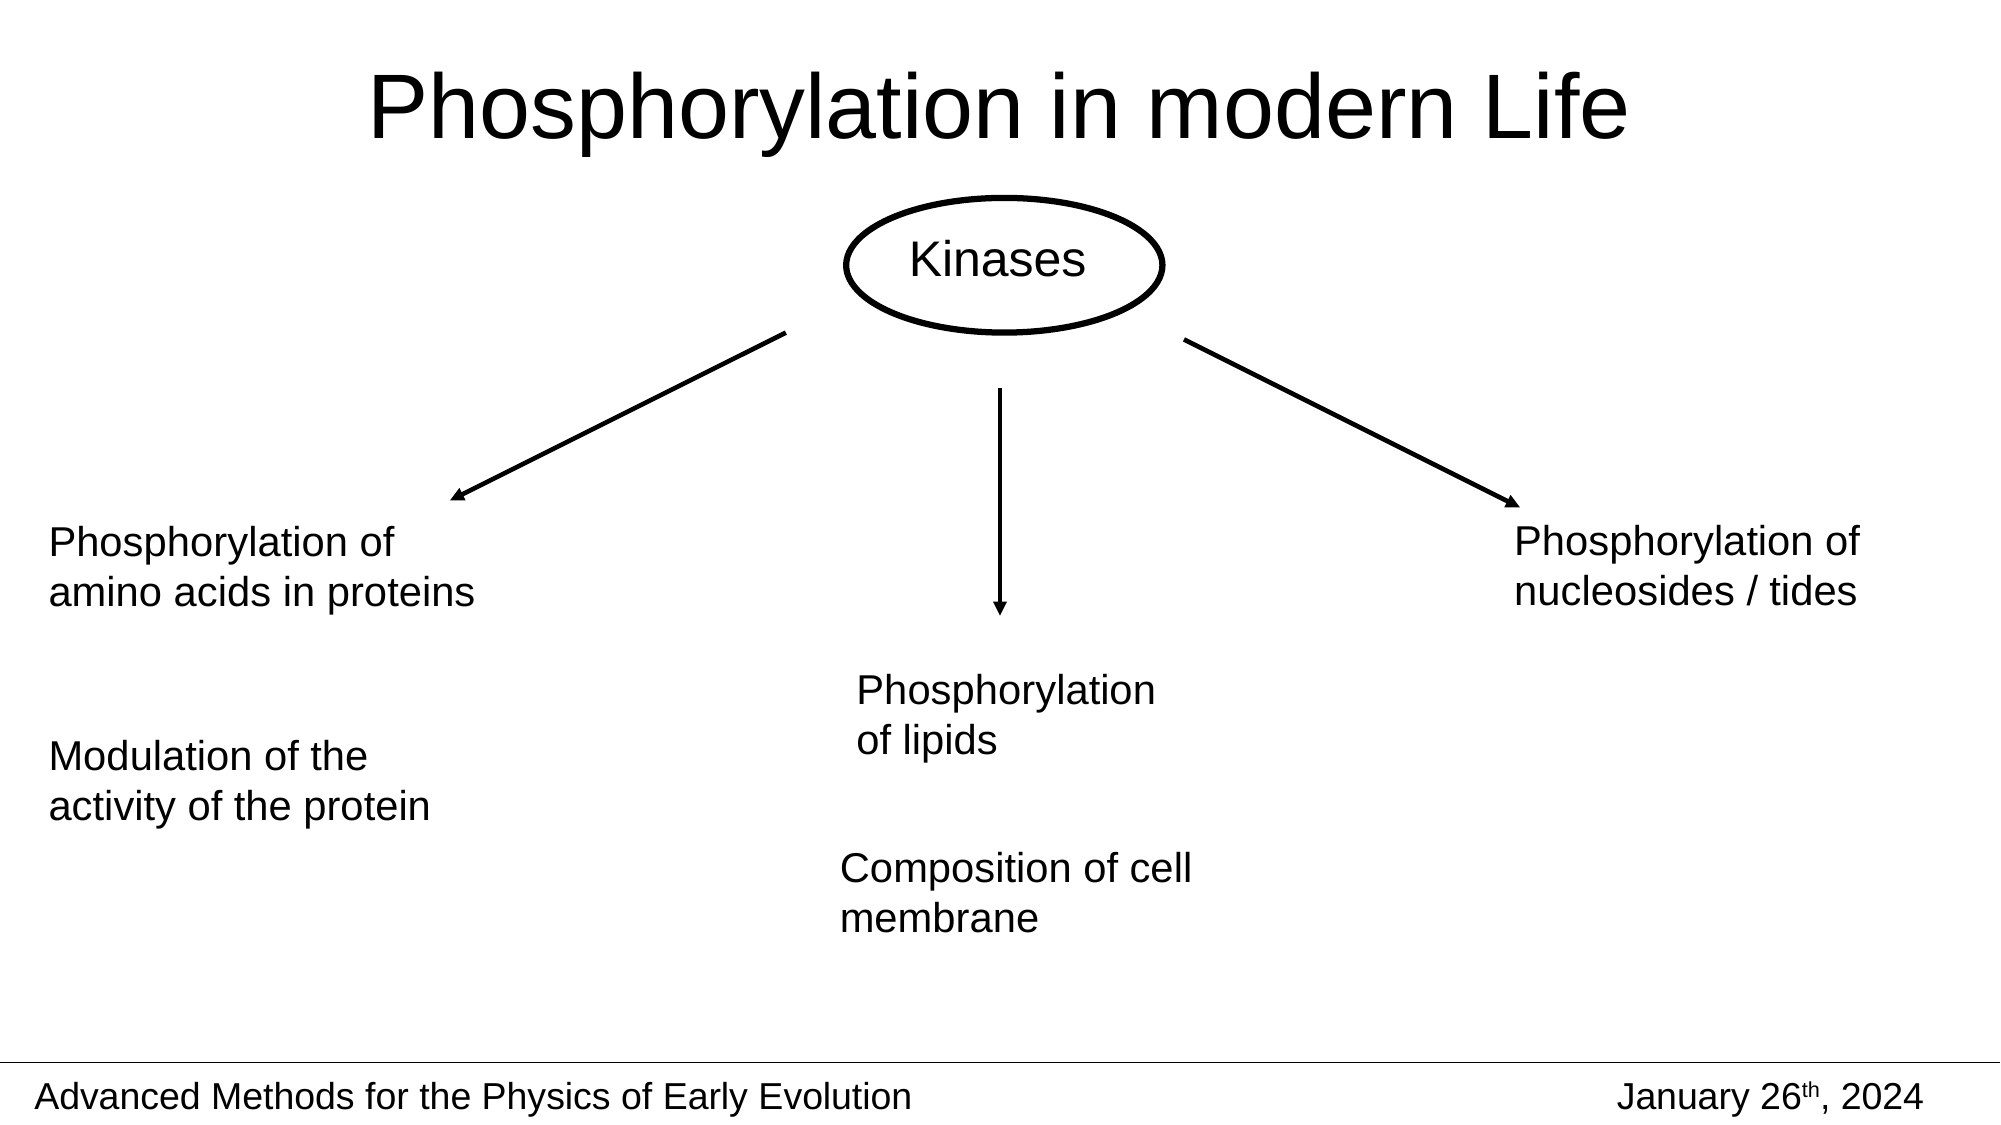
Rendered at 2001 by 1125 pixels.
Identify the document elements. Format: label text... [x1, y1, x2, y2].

text_box Modulation of the activity of the protein [33, 721, 501, 837]
text_box Composition of cell membrane [825, 833, 1292, 949]
text_box [845, 196, 1164, 334]
text_box Phosphorylation of lipids [841, 655, 1181, 771]
text_box Phosphorylation of nucleosides / tides [1499, 506, 1967, 622]
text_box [449, 332, 786, 501]
title Phosphorylation in modern Life [137, 0, 1863, 218]
text_box Phosphorylation of amino acids in proteins [33, 506, 501, 622]
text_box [1184, 339, 1520, 508]
text_box Advanced Methods for the Physics of Early Evolution [19, 1064, 928, 1125]
text_box January 26th, 2024 [1602, 1064, 1939, 1125]
